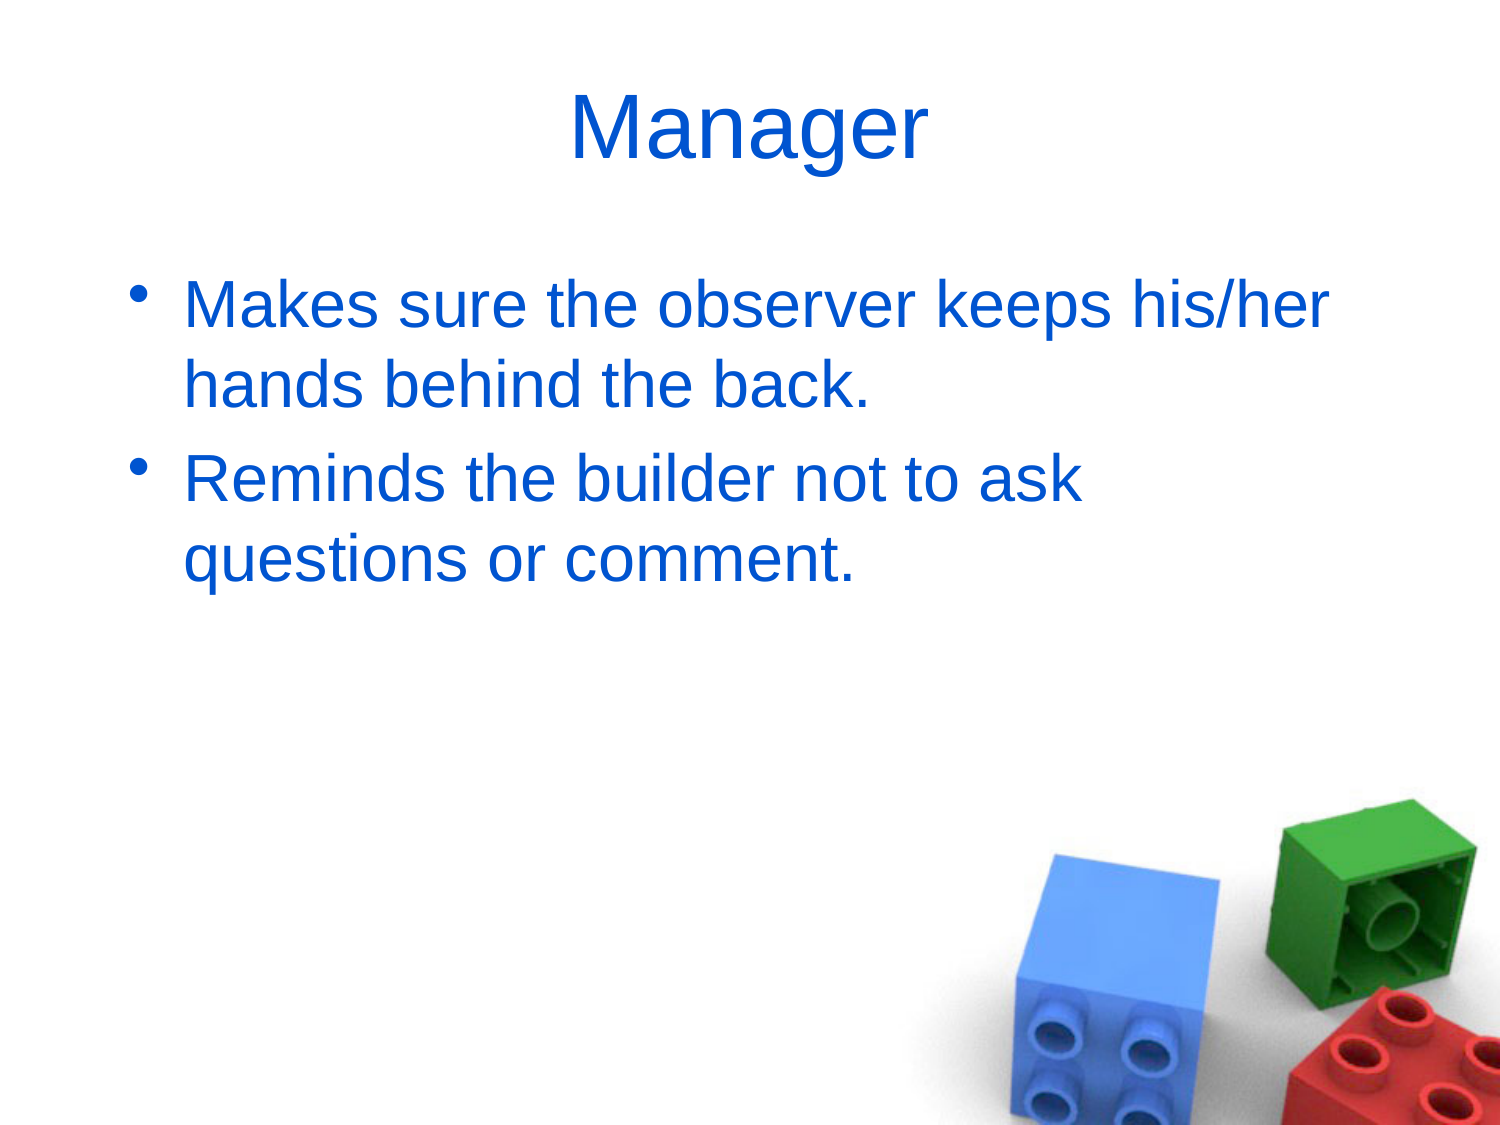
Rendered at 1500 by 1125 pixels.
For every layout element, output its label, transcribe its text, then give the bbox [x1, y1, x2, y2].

title Manager [112, 28, 1388, 217]
list Makes sure the observer keeps his/her hands behind the back. Reminds the builder not to ask questions or comment. [112, 253, 1388, 994]
picture [249, 187, 1500, 1125]
